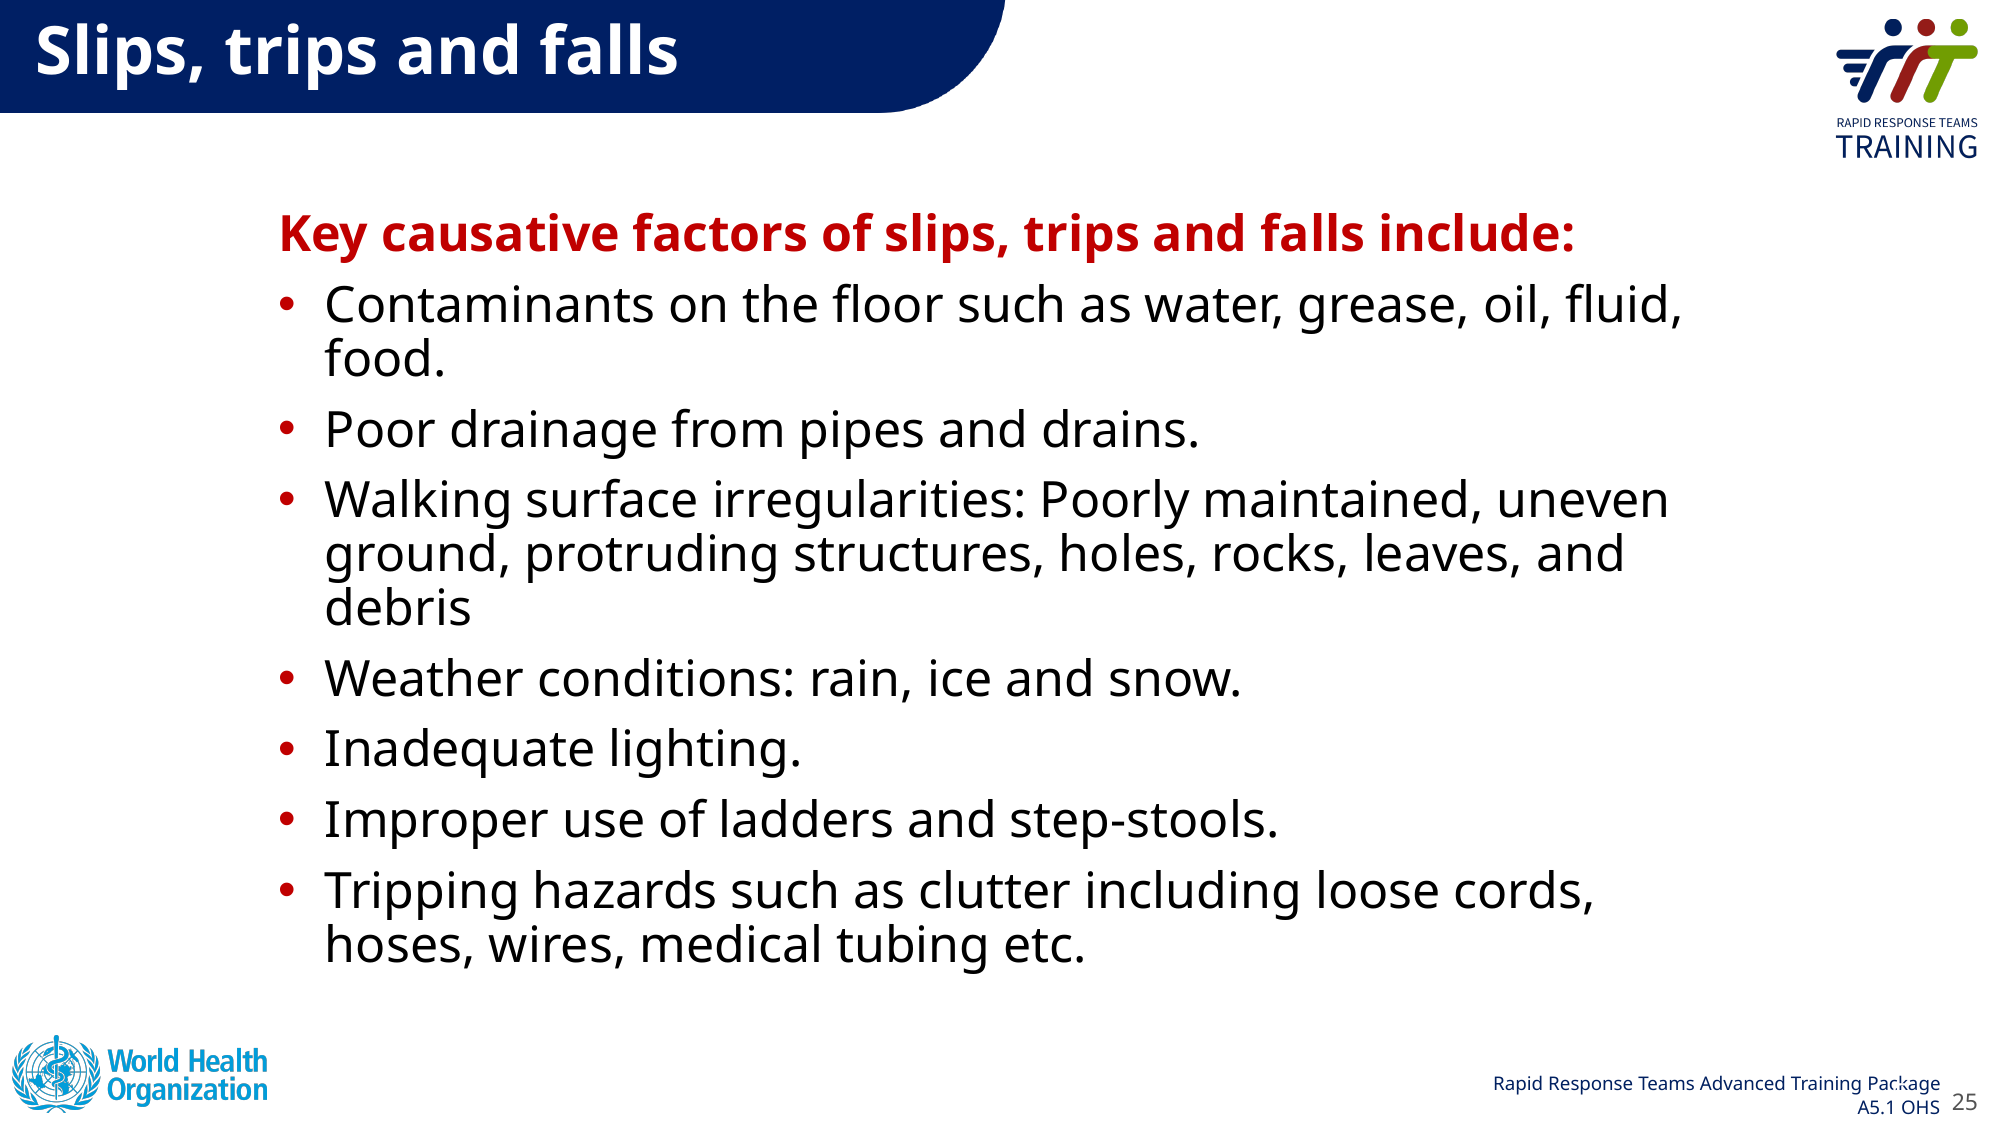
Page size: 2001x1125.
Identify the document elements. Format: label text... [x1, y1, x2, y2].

list Key causative factors of slips, trips and falls include: Contaminants on the floor such as water, grease, oil, fluid, food. Poor drainage from pipes and drains. Walking surface irregularities: Poorly maintained, uneven ground, protruding structures, holes, rocks, leaves, and debris Weather conditions: rain, ice and snow. Inadequate lighting. Improper use of ladders and step-stools. Tripping hazards such as clutter including loose cords, hoses, wires, medical tubing etc. [270, 200, 1762, 966]
slide_number 25 [1882, 1037, 1930, 1092]
picture [58, 1050, 64, 1058]
picture [1835, 19, 1978, 167]
title Slips, trips and falls [27, 0, 1276, 107]
picture [12, 1035, 267, 1113]
picture [12, 1083, 48, 1113]
picture [0, 0, 1006, 113]
